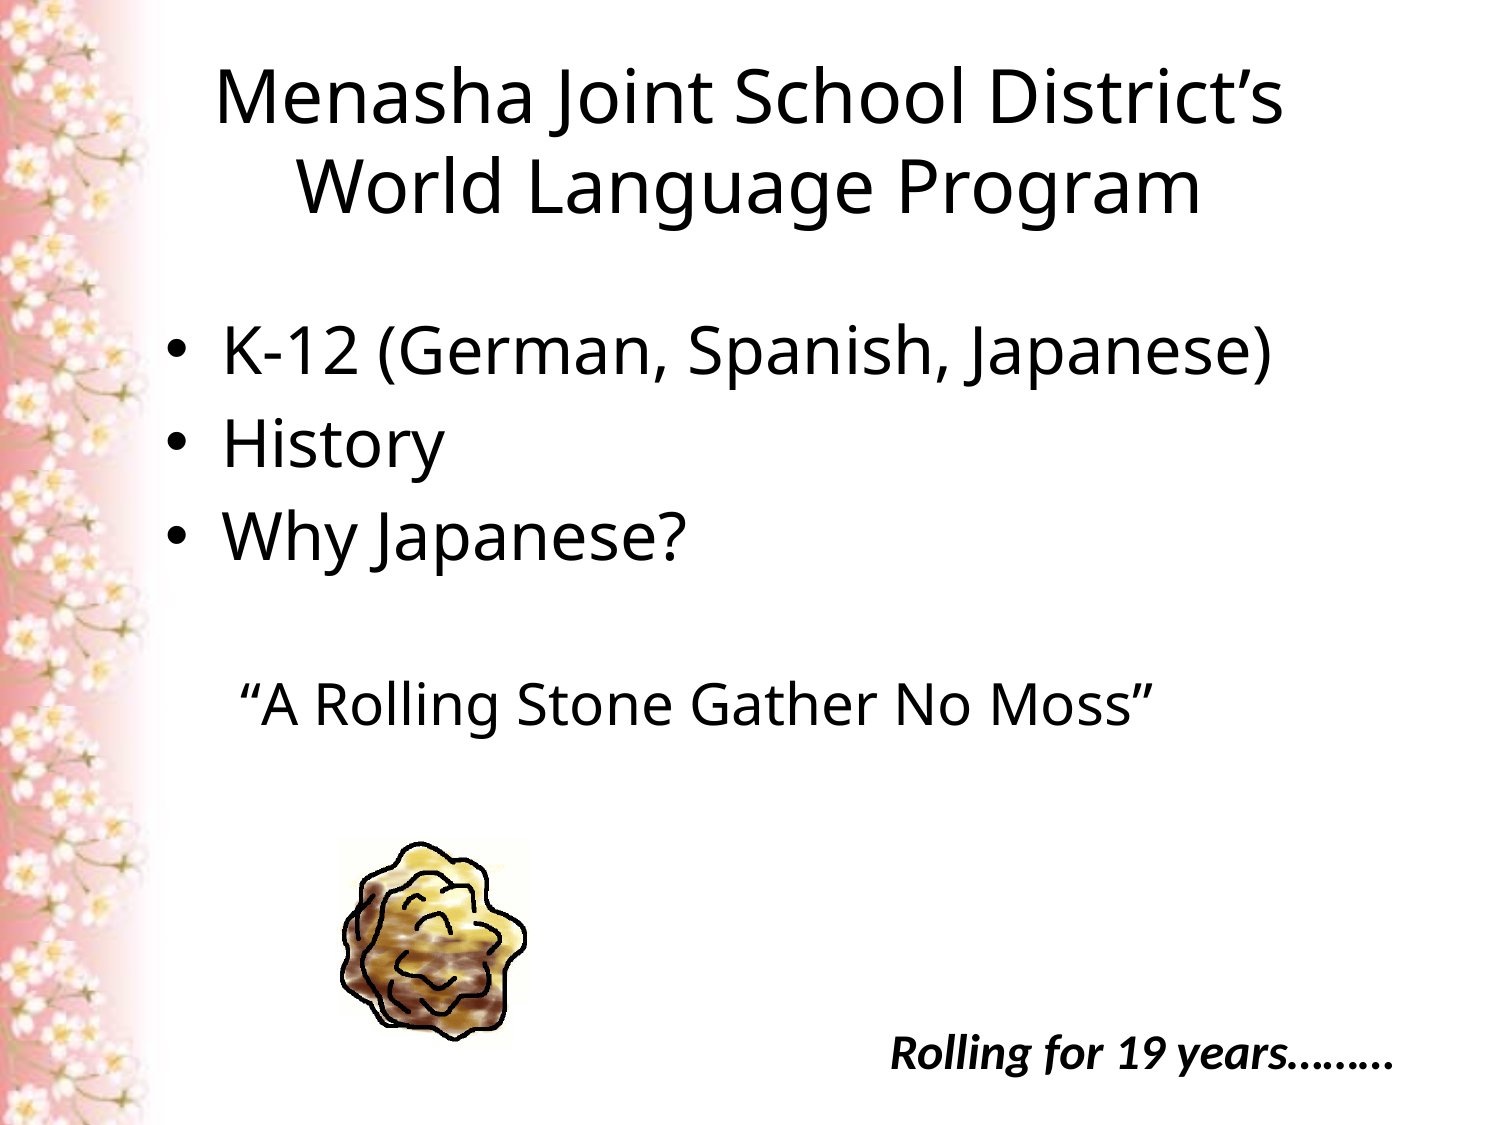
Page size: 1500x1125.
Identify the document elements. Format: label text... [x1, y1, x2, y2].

text_box Rolling for 19 years……… [874, 1011, 1413, 1087]
list K-12 (German, Spanish, Japanese) History Why Japanese? “A Rolling Stone Gather No Moss” [150, 299, 1425, 1043]
picture [0, 0, 1500, 1125]
title Menasha Joint School District’s World Language Program [75, 45, 1425, 233]
